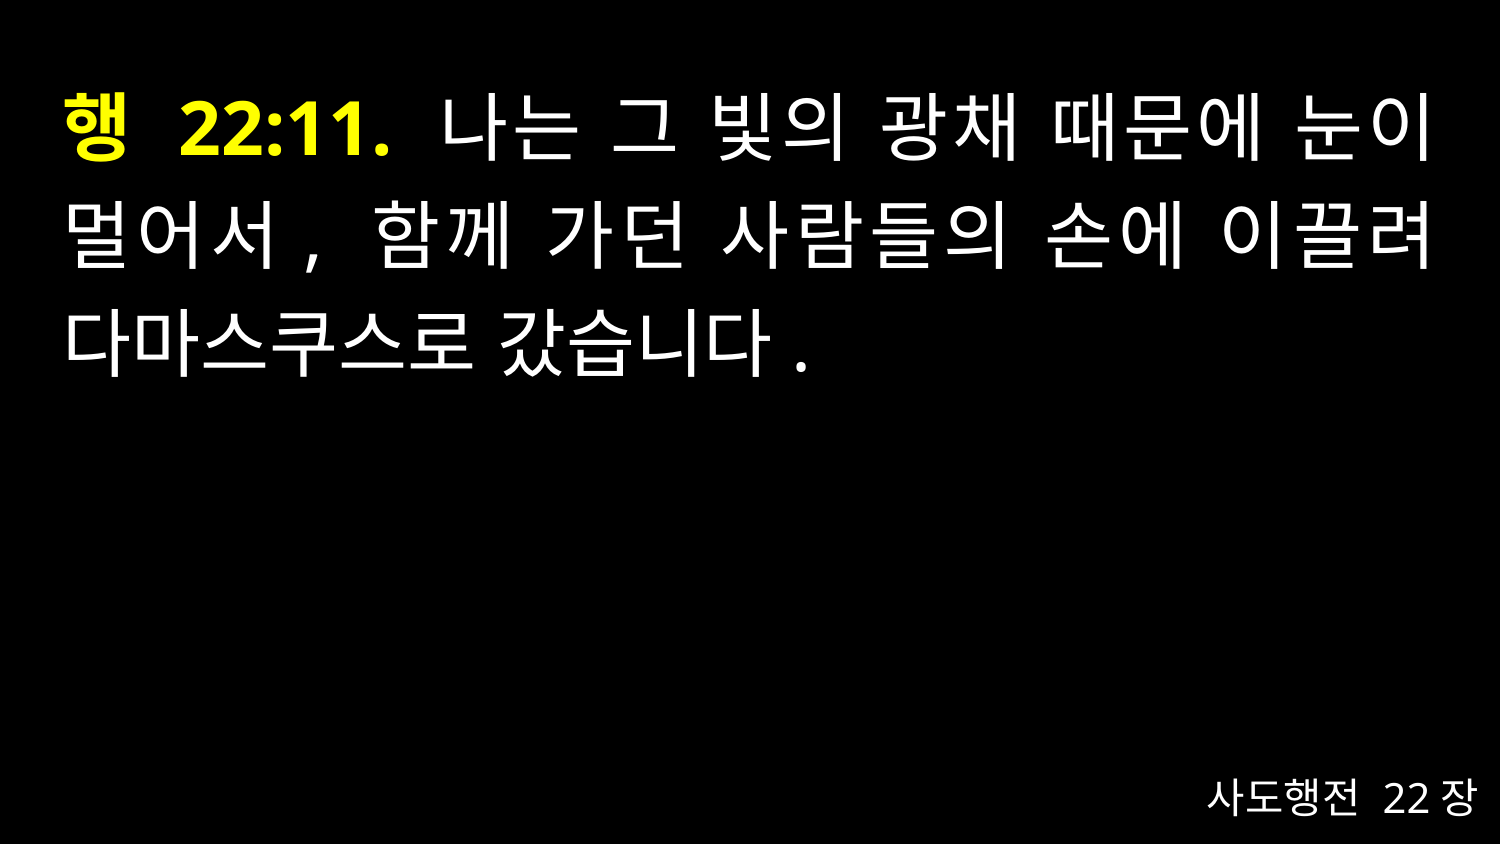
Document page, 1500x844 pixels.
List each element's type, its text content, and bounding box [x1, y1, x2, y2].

subtitle 사도행전 22장 [916, 770, 1500, 844]
title 행 22:11. 나는 그 빛의 광채 때문에 눈이 멀어서, 함께 가던 사람들의 손에 이끌려 다마스쿠스로 갔습니다. [0, 0, 1500, 844]
